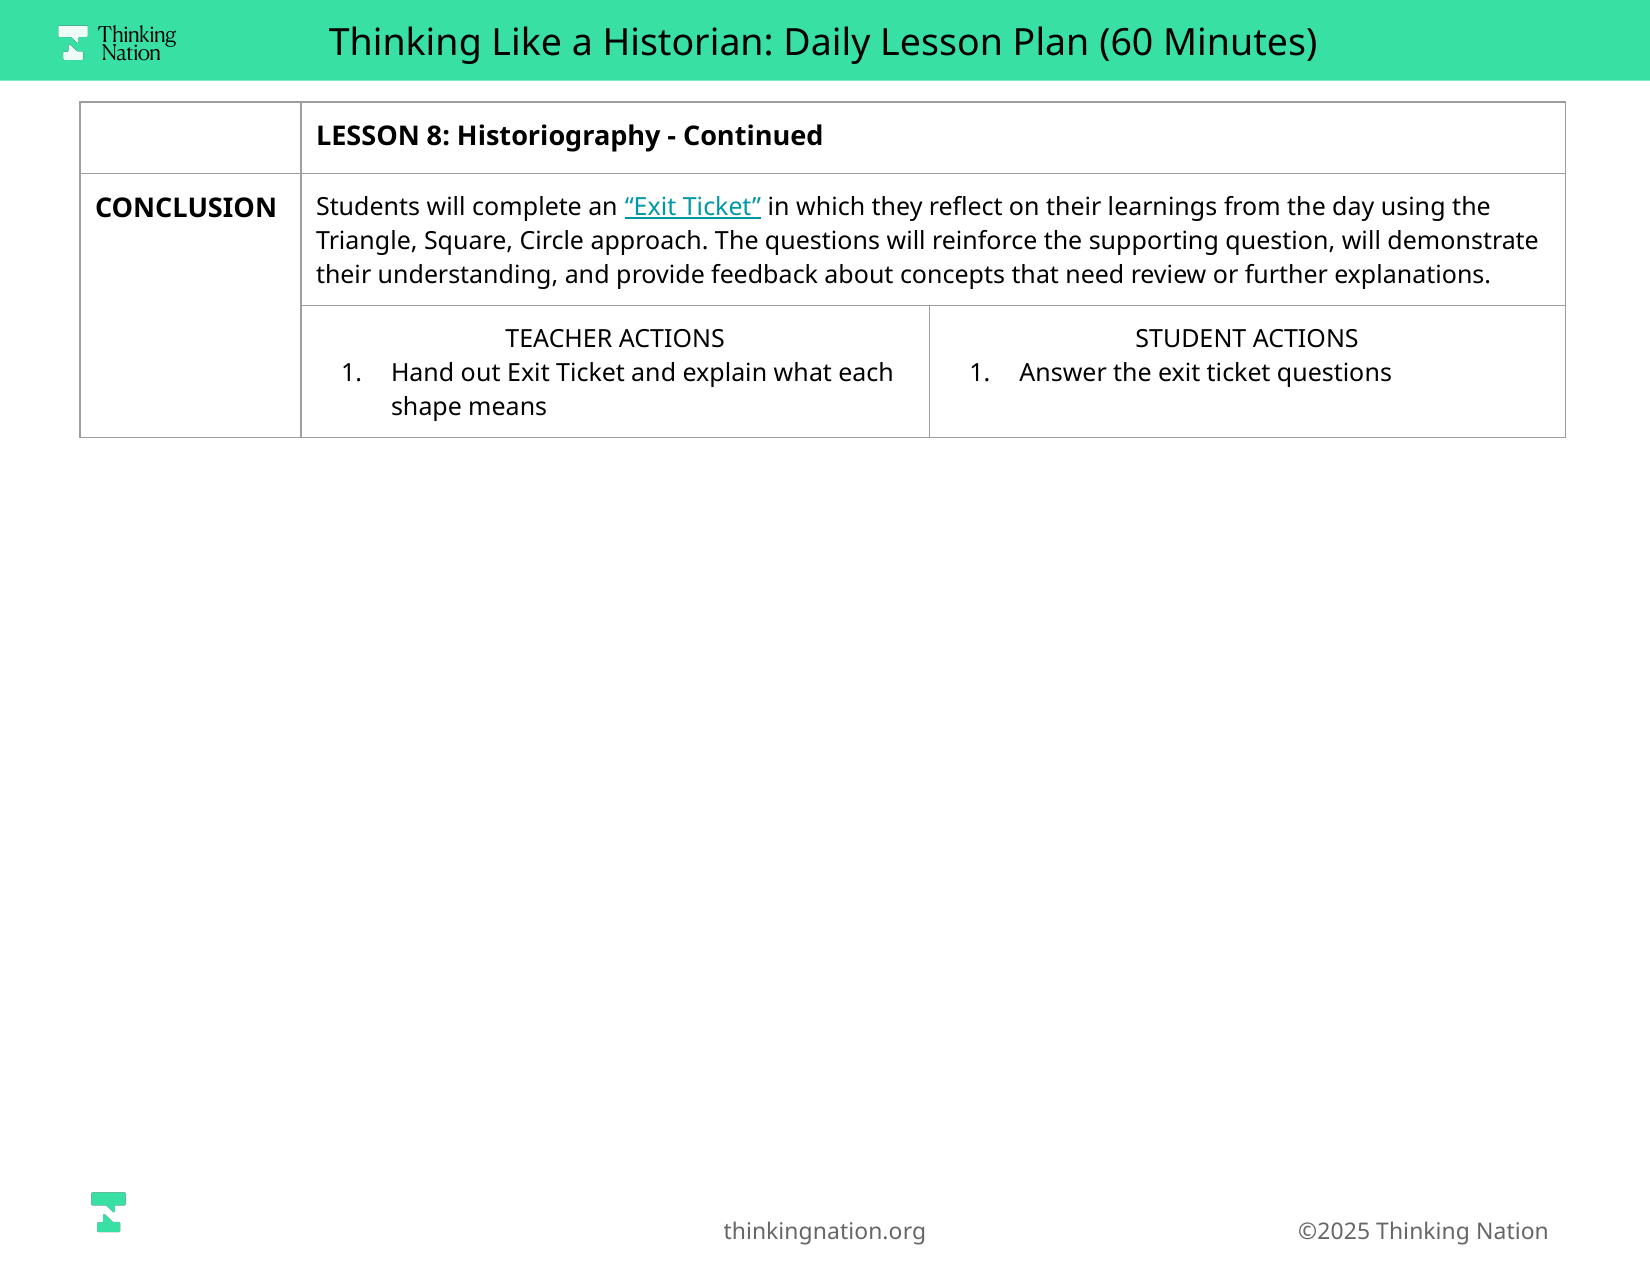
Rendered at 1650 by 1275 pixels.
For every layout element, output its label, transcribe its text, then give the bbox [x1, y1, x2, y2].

table_cell CONCLUSION [81, 174, 300, 437]
picture [80, 1184, 136, 1240]
table_header [81, 103, 300, 173]
picture [45, 14, 180, 71]
text_box ©2025 Thinking Nation [1174, 1200, 1566, 1240]
text_box thinkingnation.org [629, 1200, 1021, 1240]
text_box Thinking Like a Historian: Daily Lesson Plan (60 Minutes) [0, 0, 1650, 81]
table_cell Students will complete an “Exit Ticket” in which they reflect on their learnings from the day using the Triangle, Square, Circle approach. The questions will reinforce the supporting question, will demonstrate their understanding, and provide feedback about concepts that need review or further explanations. [302, 174, 1565, 305]
table_cell STUDENT ACTIONS Answer the exit ticket questions [930, 306, 1565, 437]
table_header LESSON 8: Historiography - Continued [302, 103, 1565, 173]
table_cell TEACHER ACTIONS Hand out Exit Ticket and explain what each shape means [302, 306, 929, 437]
